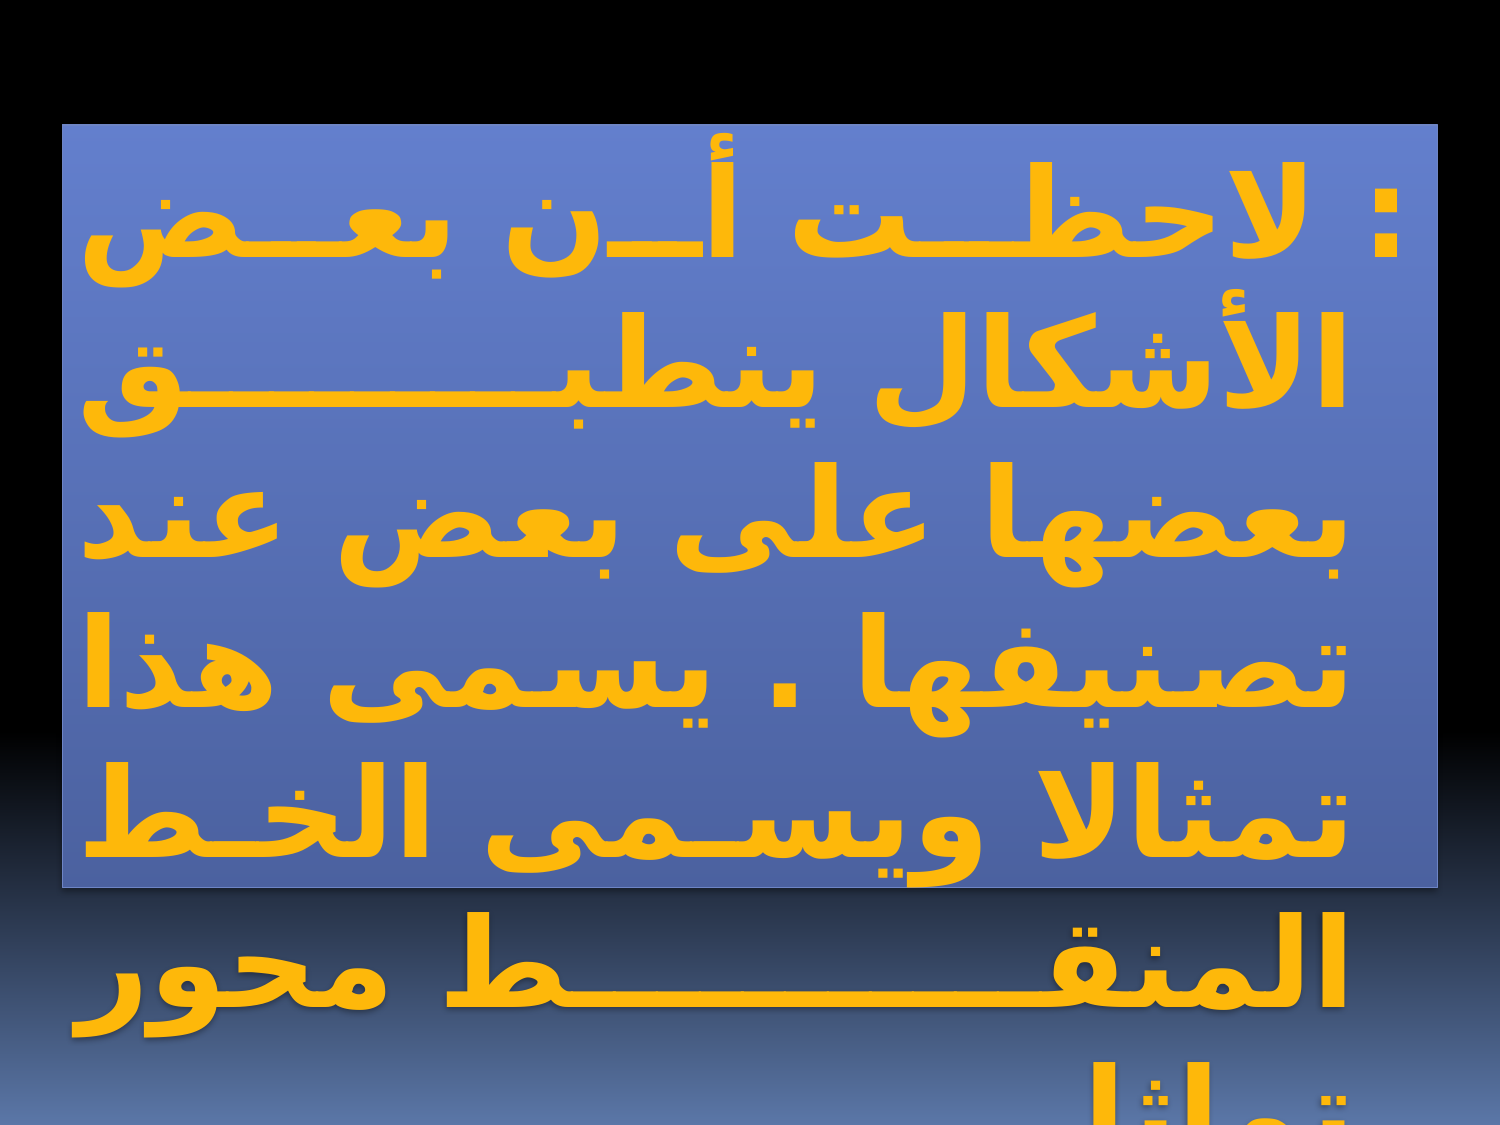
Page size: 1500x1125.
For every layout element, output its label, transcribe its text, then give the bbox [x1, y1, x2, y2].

text_box : لاحظت أن بعض الأشكال ينطبق بعضها على بعض عند تصنيفها . يسمى هذا تمثالا ويسمى الخط المنقط محور تماثل . [62, 124, 1438, 888]
